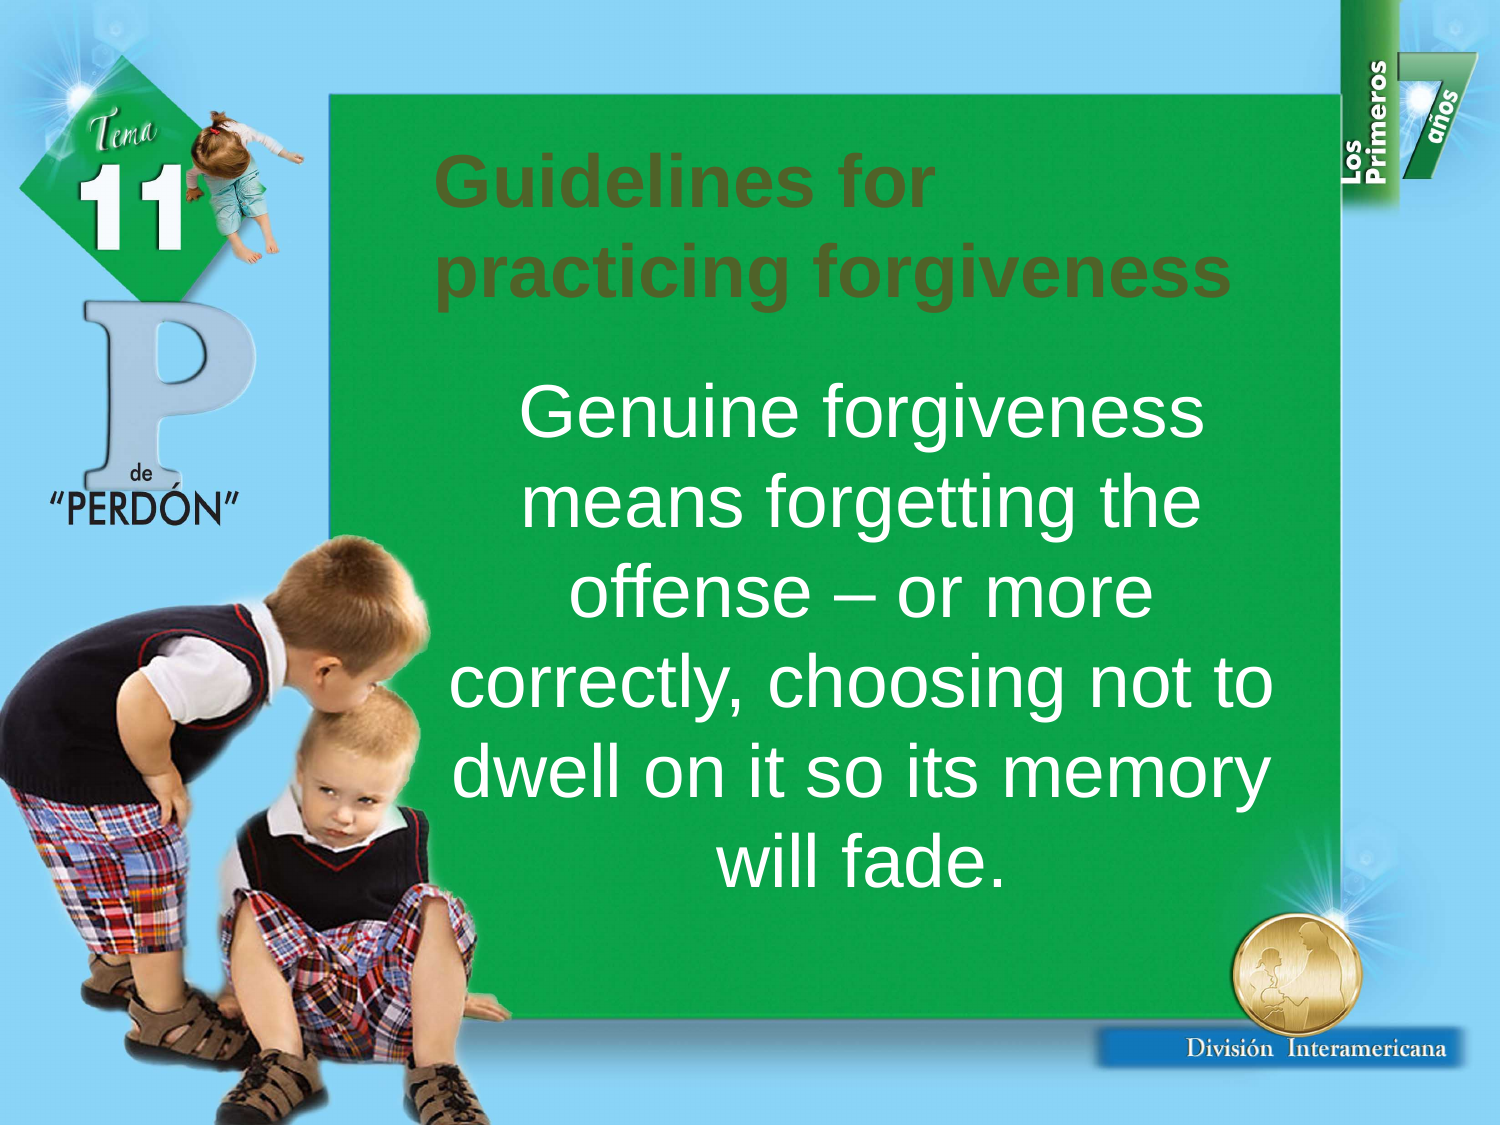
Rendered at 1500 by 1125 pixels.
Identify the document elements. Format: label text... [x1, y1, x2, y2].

picture [0, 0, 1500, 1125]
text_box Guidelines for practicing forgiveness Genuine forgiveness means forgetting the offense – or more correctly, choosing not to dwell on it so its memory will fade. [419, 125, 1306, 911]
